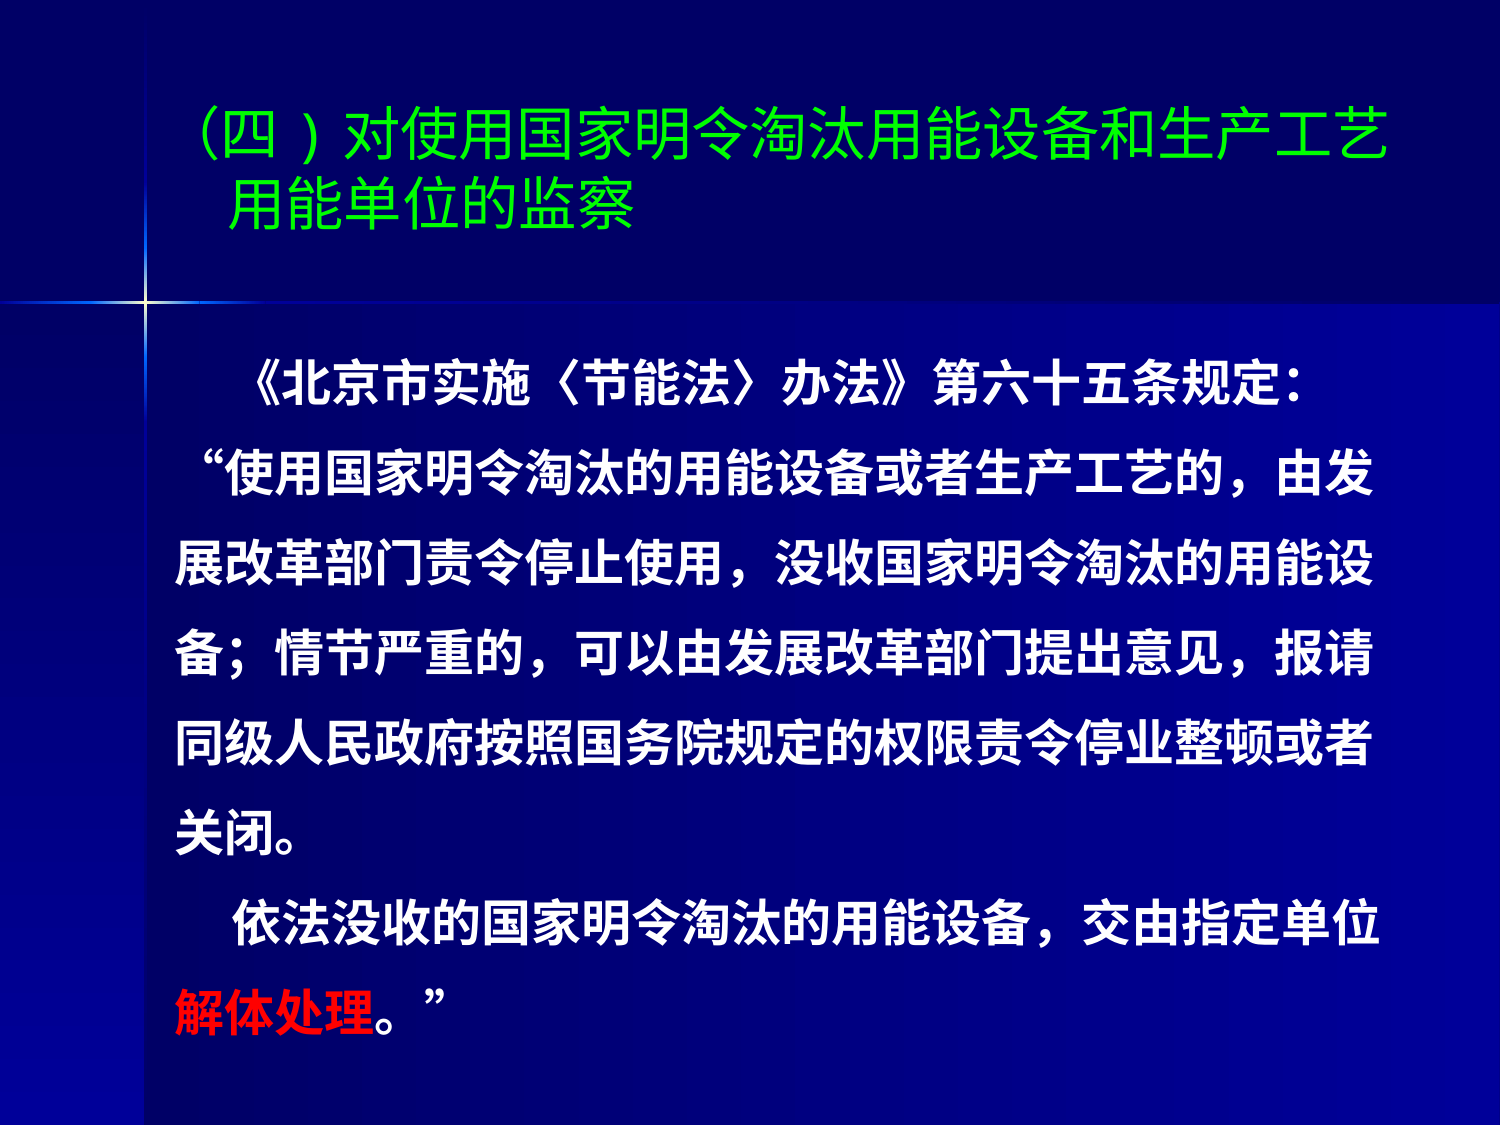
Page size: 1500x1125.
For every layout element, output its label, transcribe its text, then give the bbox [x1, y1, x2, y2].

title （四)对使用国家明令淘汰用能设备和生产工艺 用能单位的监察 [147, 49, 1413, 286]
list 《北京市实施〈节能法〉办法》第六十五条规定：“使用国家明令淘汰的用能设备或者生产工艺的，由发展改革部门责令停止使用，没收国家明令淘汰的用能设备；情节严重的，可以由发展改革部门提出意见，报请同级人民政府按照国务院规定的权限责令停业整顿或者关闭。 依法没收的国家明令淘汰的用能设备，交由指定单位解体处理。” [159, 314, 1413, 1036]
